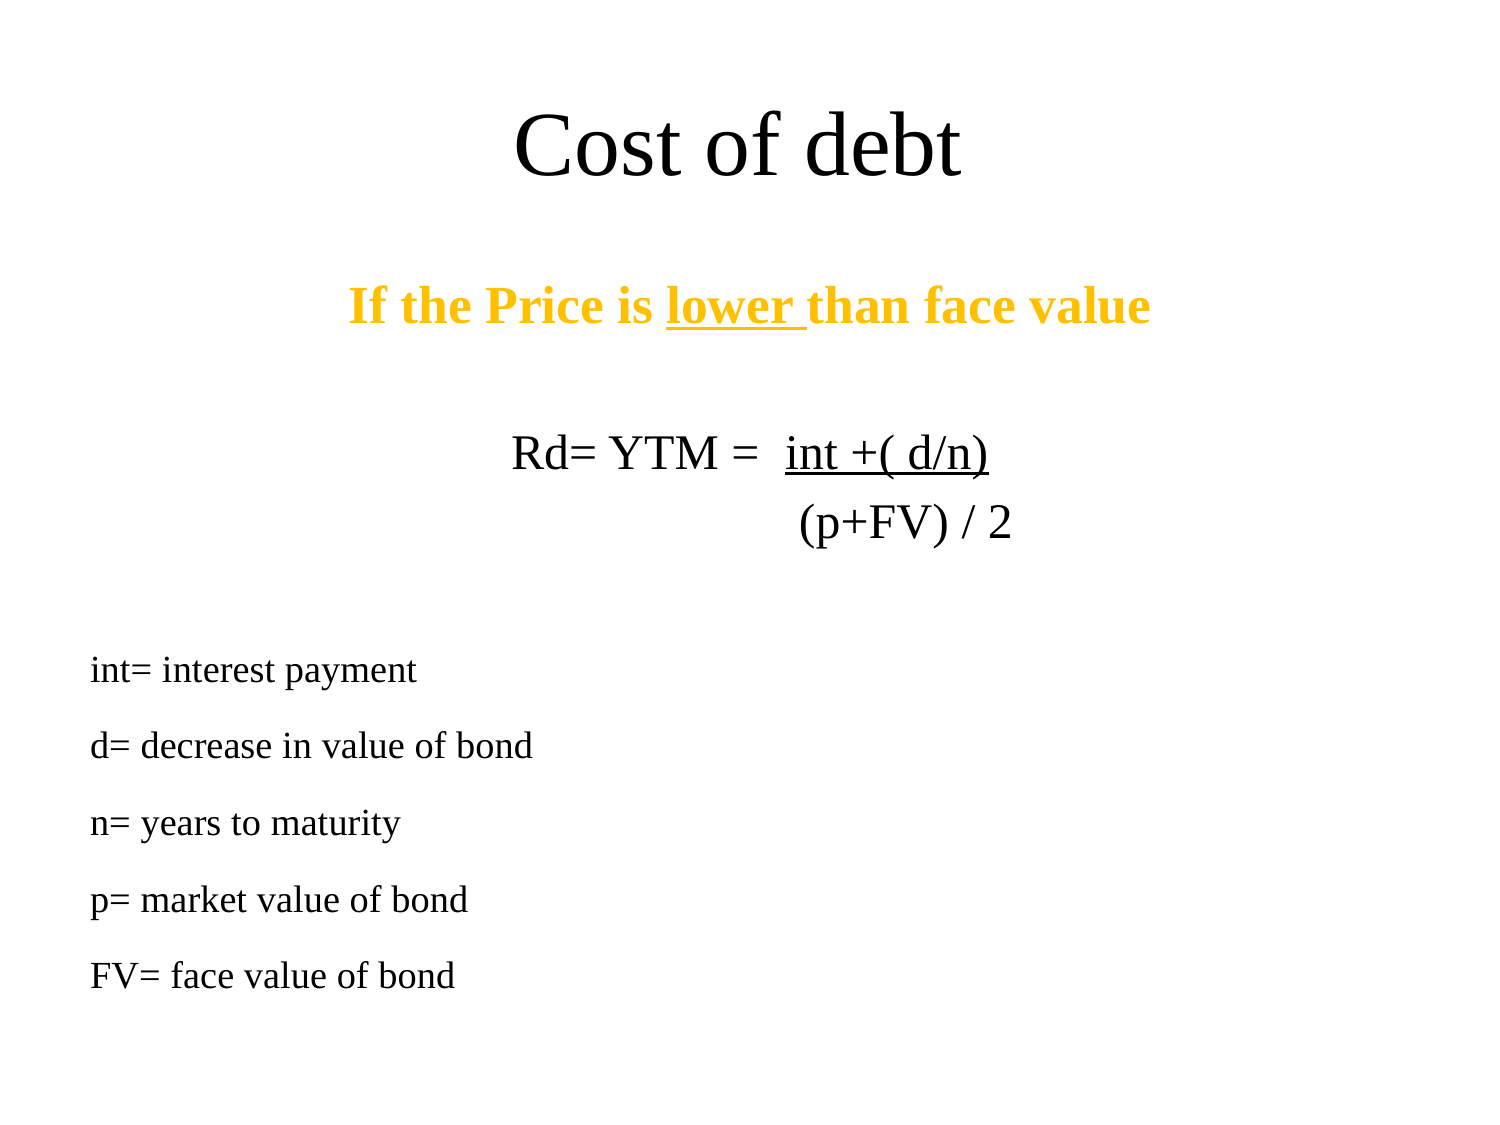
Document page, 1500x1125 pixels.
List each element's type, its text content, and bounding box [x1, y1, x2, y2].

list If the Price is lower than face value Rd= YTM = int +( d/n) (p+FV) / 2 int= interest payment d= decrease in value of bond n= years to maturity p= market value of bond FV= face value of bond [75, 262, 1425, 1005]
title Cost of debt [75, 45, 1425, 233]
